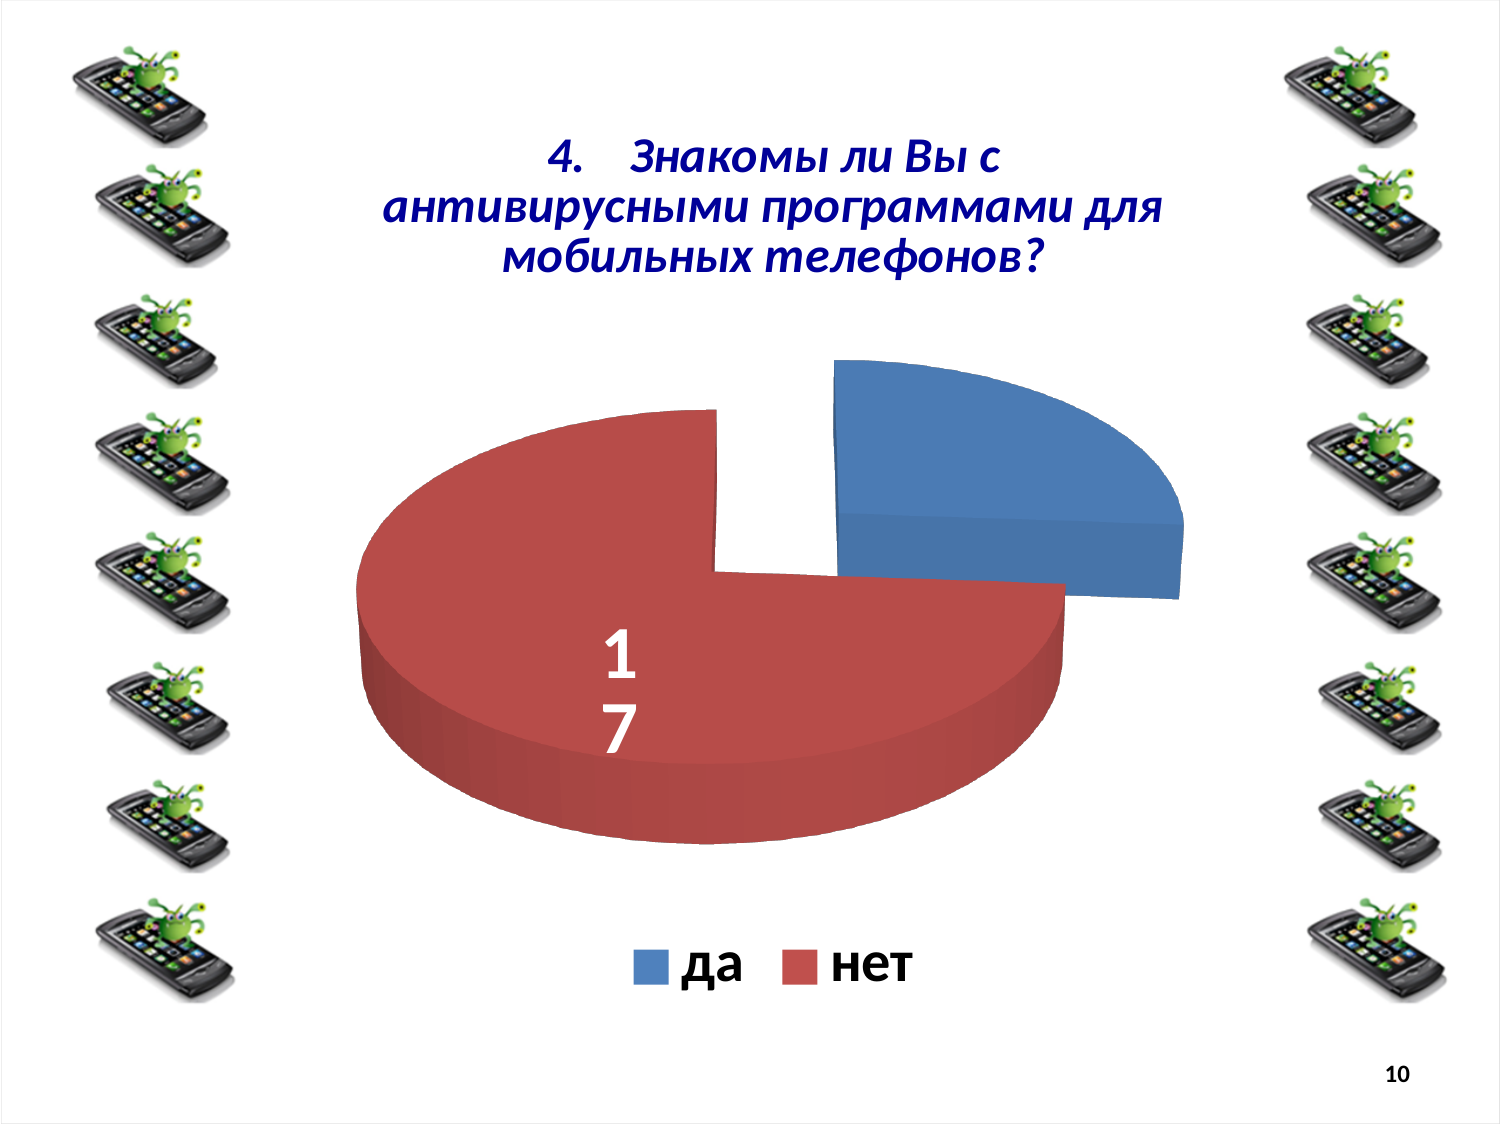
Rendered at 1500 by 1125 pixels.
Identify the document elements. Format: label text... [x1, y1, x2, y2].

picture [0, 0, 1500, 1125]
slide_number 10 [1074, 1042, 1425, 1103]
chart [245, 93, 1301, 1008]
